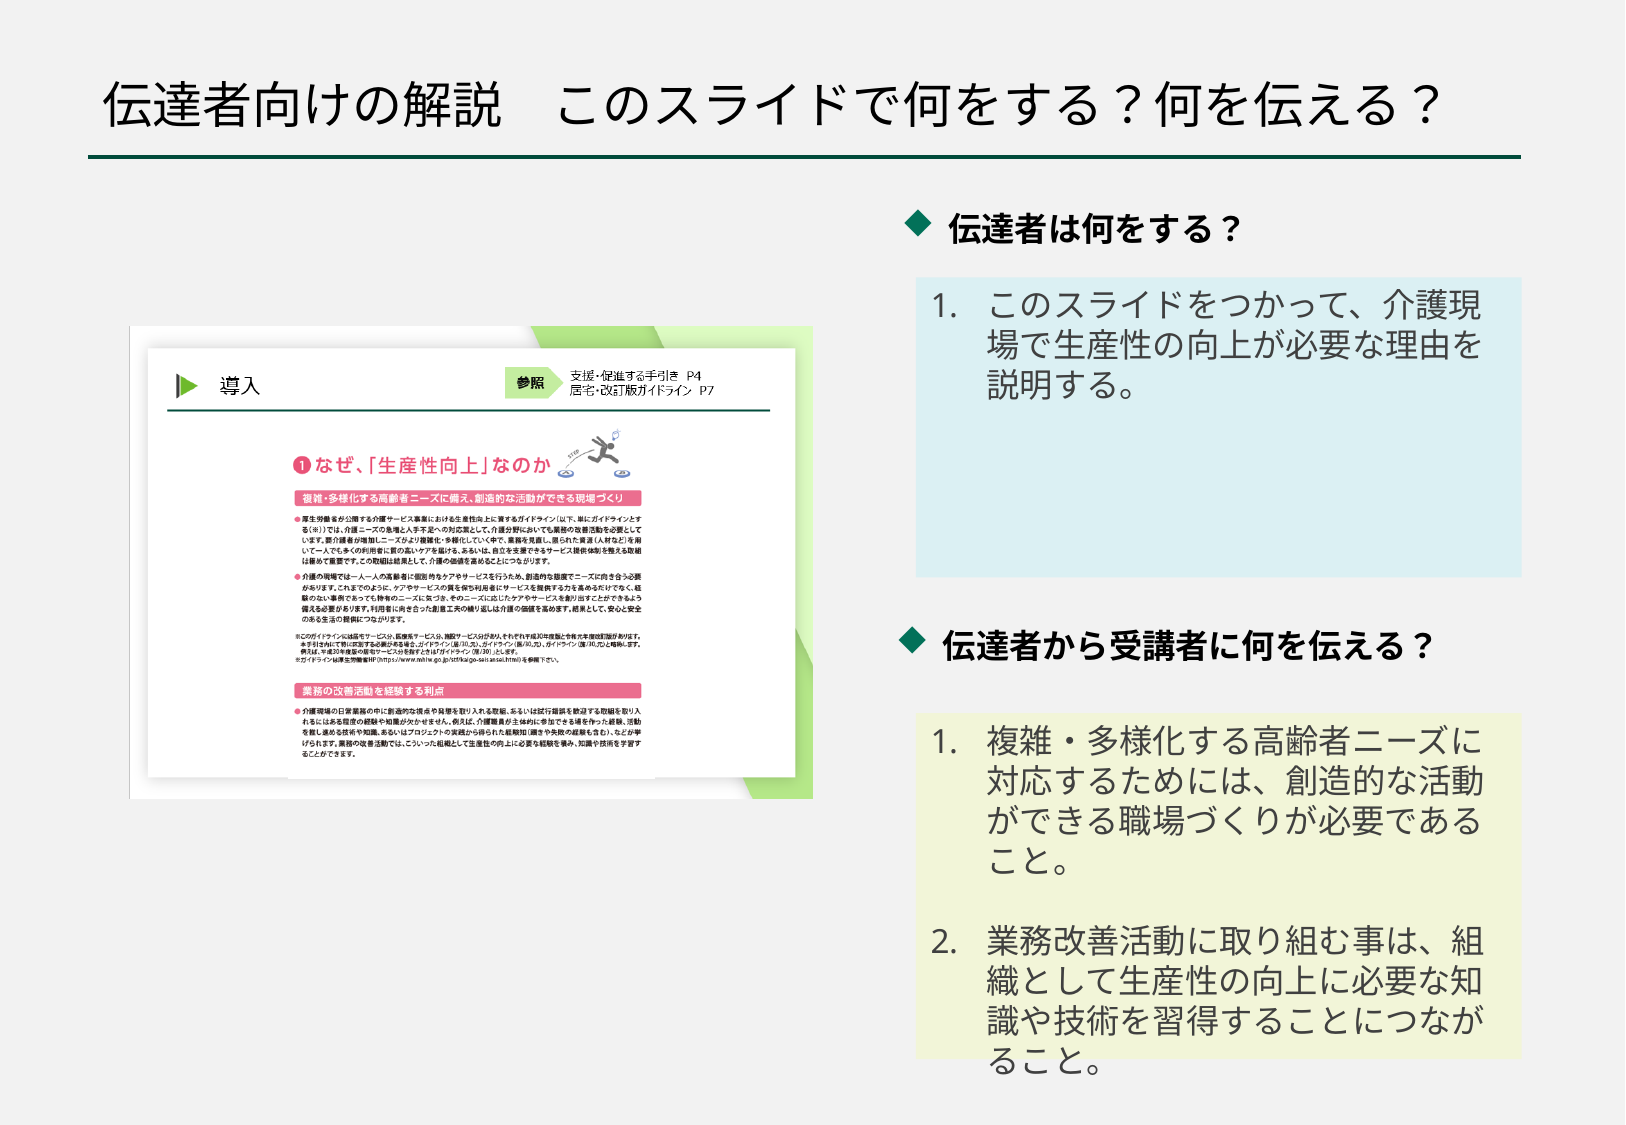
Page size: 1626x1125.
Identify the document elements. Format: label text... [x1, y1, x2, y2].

list 複雑・多様化する高齢者ニーズに対応するためには、創造的な活動ができる職場づくりが必要であること。 業務改善活動に取り組む事は、組織として生産性の向上に必要な知識や技術を習得することにつながること。 [915, 713, 1522, 1060]
picture [129, 326, 813, 799]
list このスライドをつかって、介護現場で生産性の向上が必要な理由を説明する。 [915, 277, 1522, 578]
